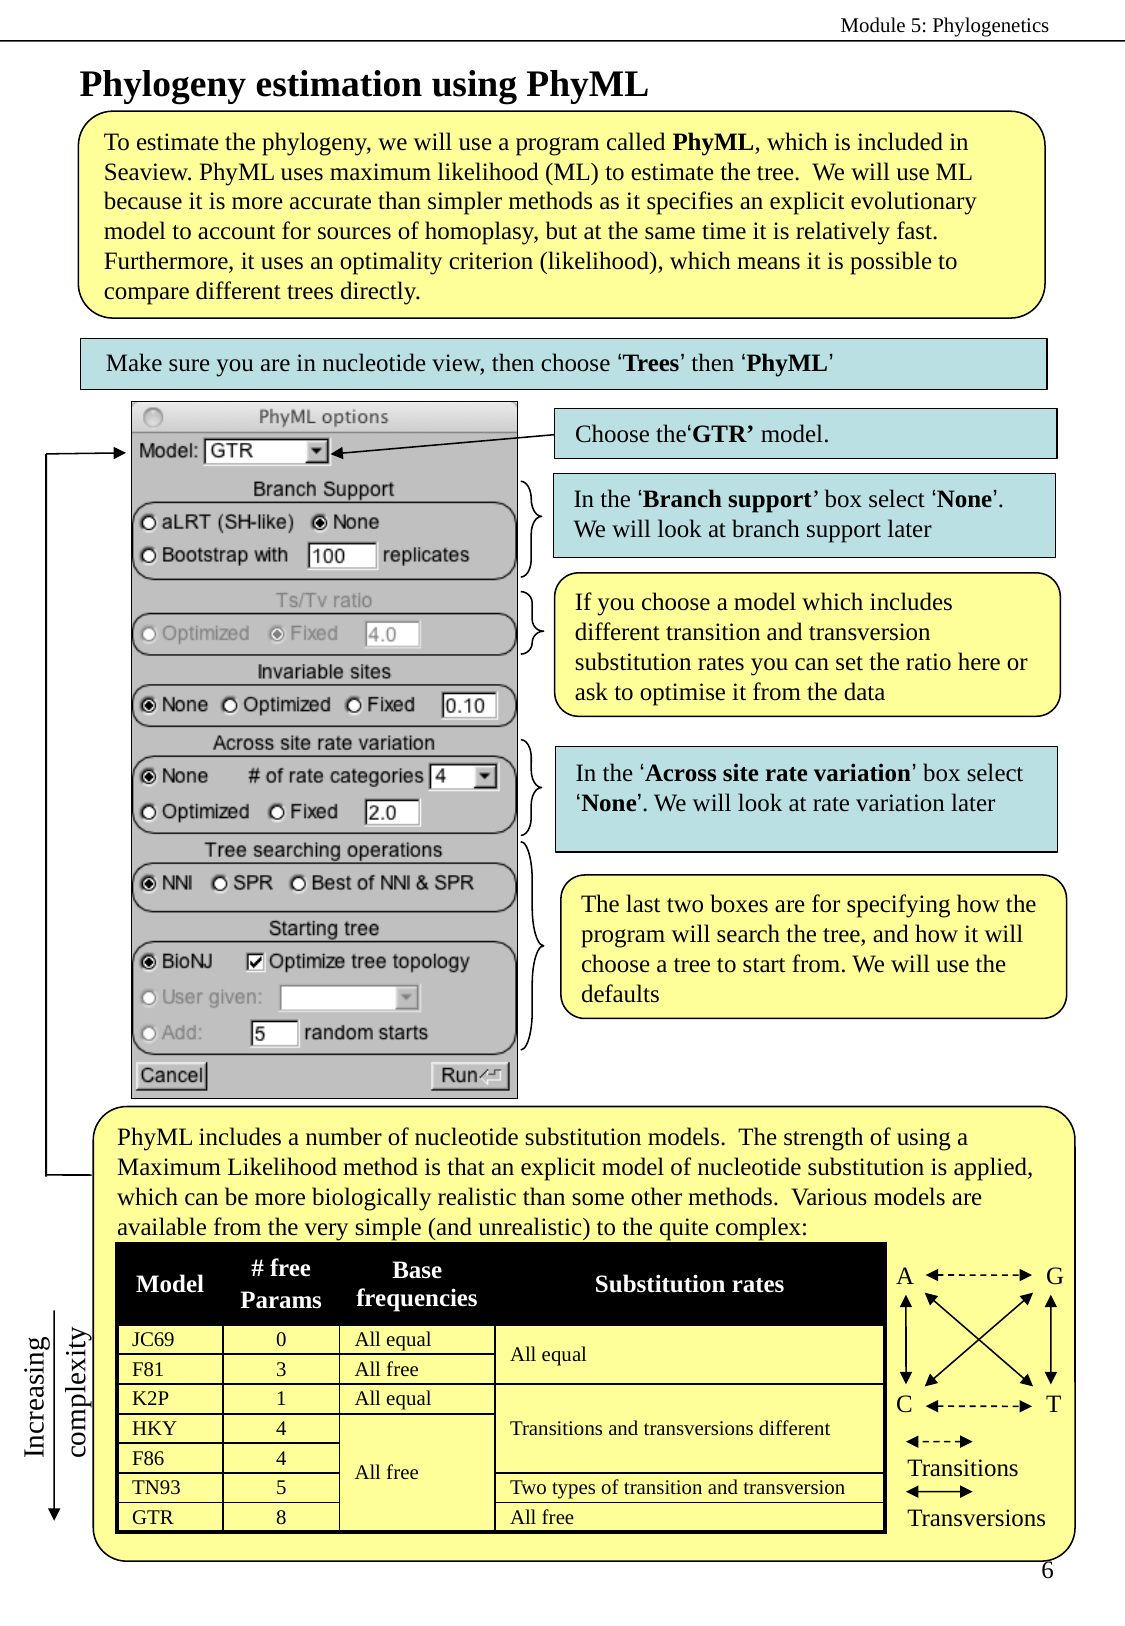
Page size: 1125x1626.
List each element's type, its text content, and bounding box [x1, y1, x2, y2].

text_box [523, 591, 544, 654]
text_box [560, 874, 1067, 1019]
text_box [554, 408, 1057, 459]
text_box [1035, 121, 1046, 308]
text_box Increasing complexity [0, 1311, 87, 1474]
text_box To estimate the phylogeny, we will use a program called PhyML, which is included in Seaview. PhyML uses maximum likelihood (ML) to estimate the tree. We will use ML because it is more accurate than simpler methods as it specifies an explicit evolutionary model to account for sources of homoplasy, but at the same time it is relatively fast. Furthermore, it uses an optimality criterion (likelihood), which means it is possible to compare different trees directly. [88, 117, 1035, 312]
text_box [93, 111, 1030, 117]
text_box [80, 338, 1048, 390]
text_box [554, 572, 1061, 717]
text_box [48, 1474, 61, 1521]
text_box [78, 121, 88, 308]
text_box [523, 740, 542, 835]
picture [131, 401, 518, 1099]
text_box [555, 746, 1058, 856]
text_box [93, 312, 1030, 319]
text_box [92, 1106, 1085, 1562]
text_box [523, 842, 544, 1049]
text_box [46, 446, 126, 460]
text_box Phylogeny estimation using PhyML [64, 51, 999, 111]
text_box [881, 1255, 1111, 1431]
text_box [523, 481, 542, 577]
slide_number 6 [806, 1570, 1069, 1593]
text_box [553, 473, 1056, 558]
